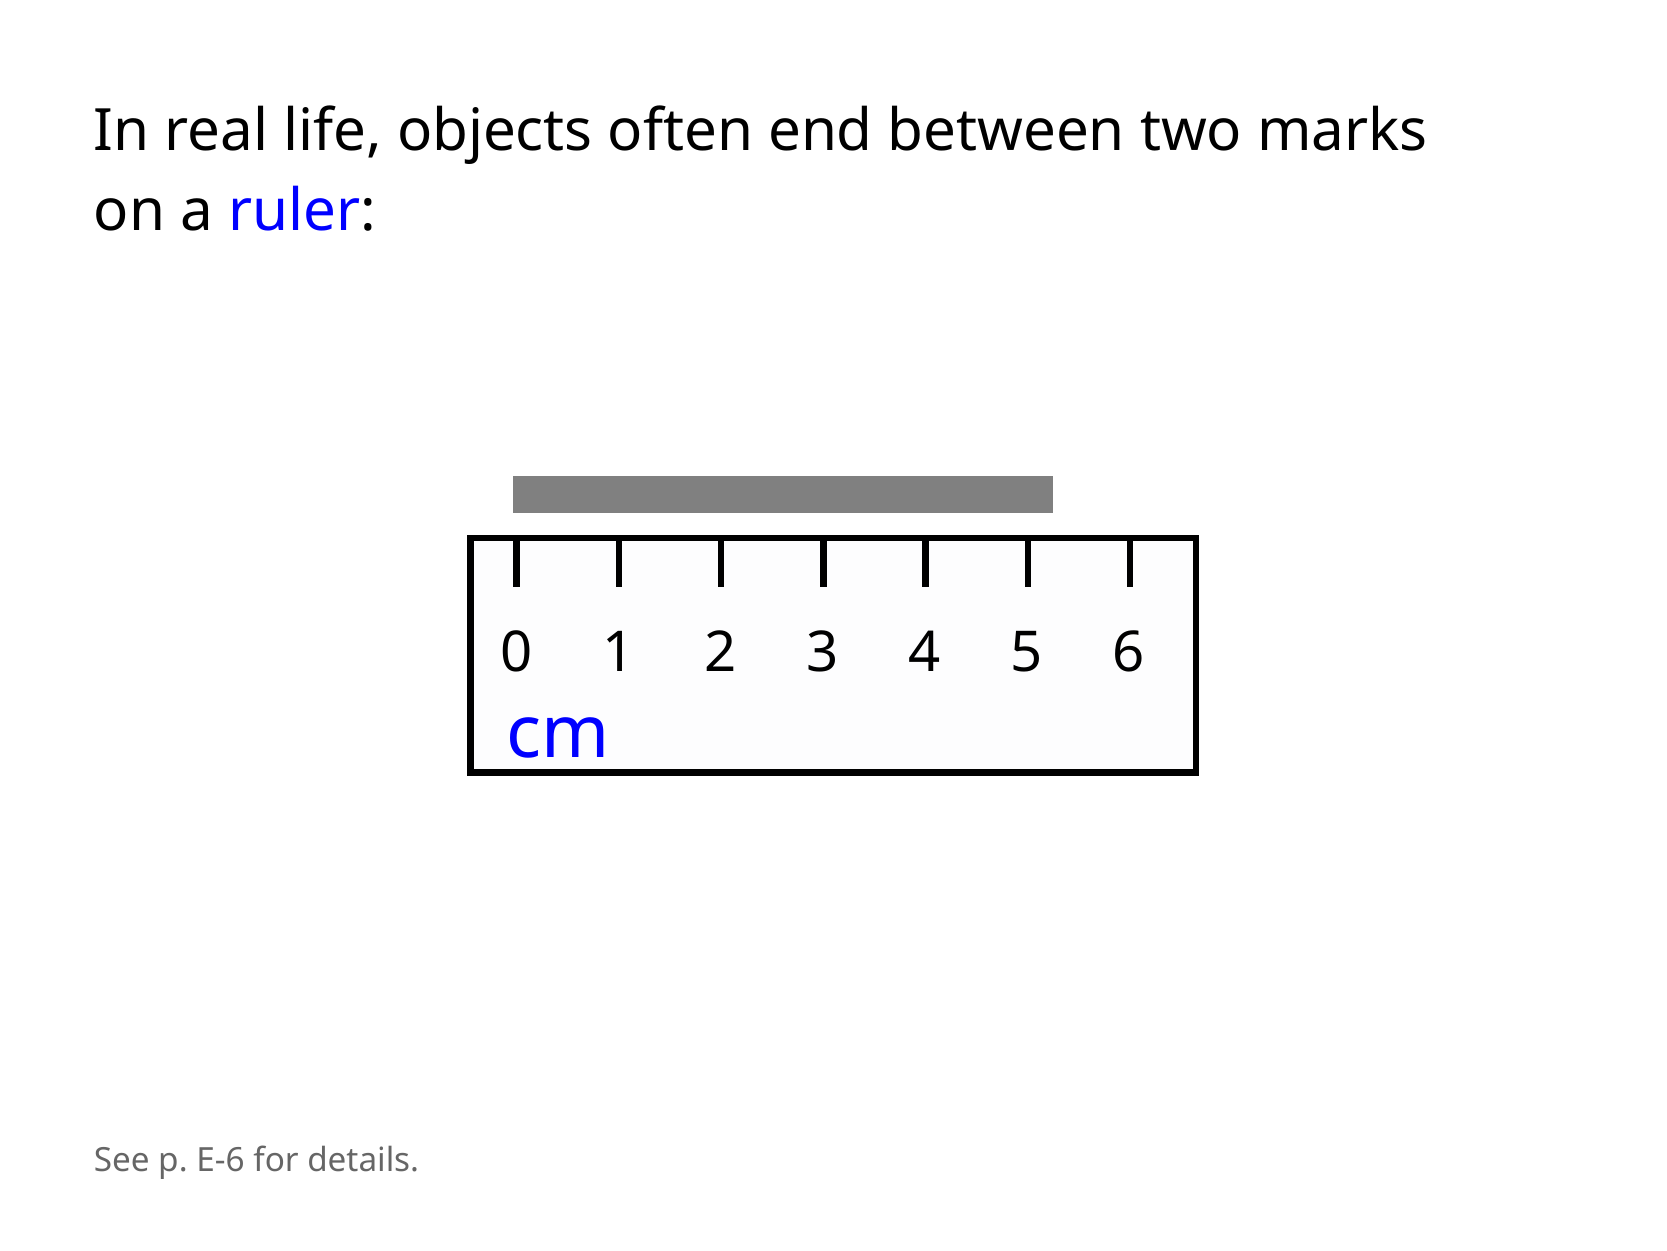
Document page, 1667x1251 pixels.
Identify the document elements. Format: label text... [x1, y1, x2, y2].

text_box See p. E-6 for details. [79, 1124, 586, 1186]
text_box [470, 467, 1197, 781]
text_box In real life, objects often end between two marks on a ruler: [79, 74, 1651, 250]
